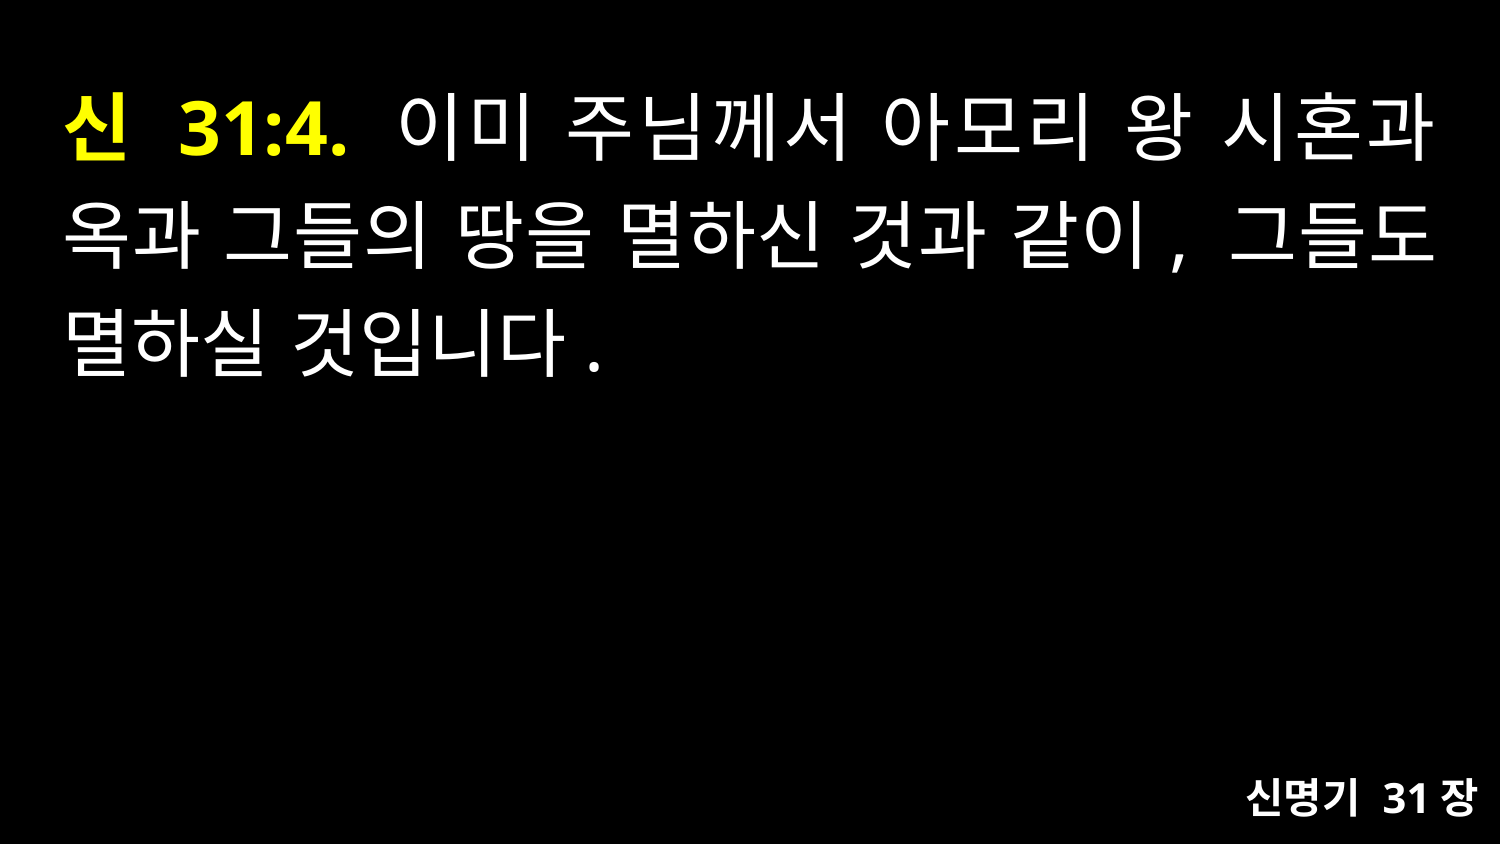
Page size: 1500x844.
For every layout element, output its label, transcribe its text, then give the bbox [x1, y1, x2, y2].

title 신 31:4. 이미 주님께서 아모리 왕 시혼과 옥과 그들의 땅을 멸하신 것과 같이, 그들도 멸하실 것입니다. [0, 0, 1500, 844]
subtitle 신명기 31장 [916, 770, 1500, 844]
